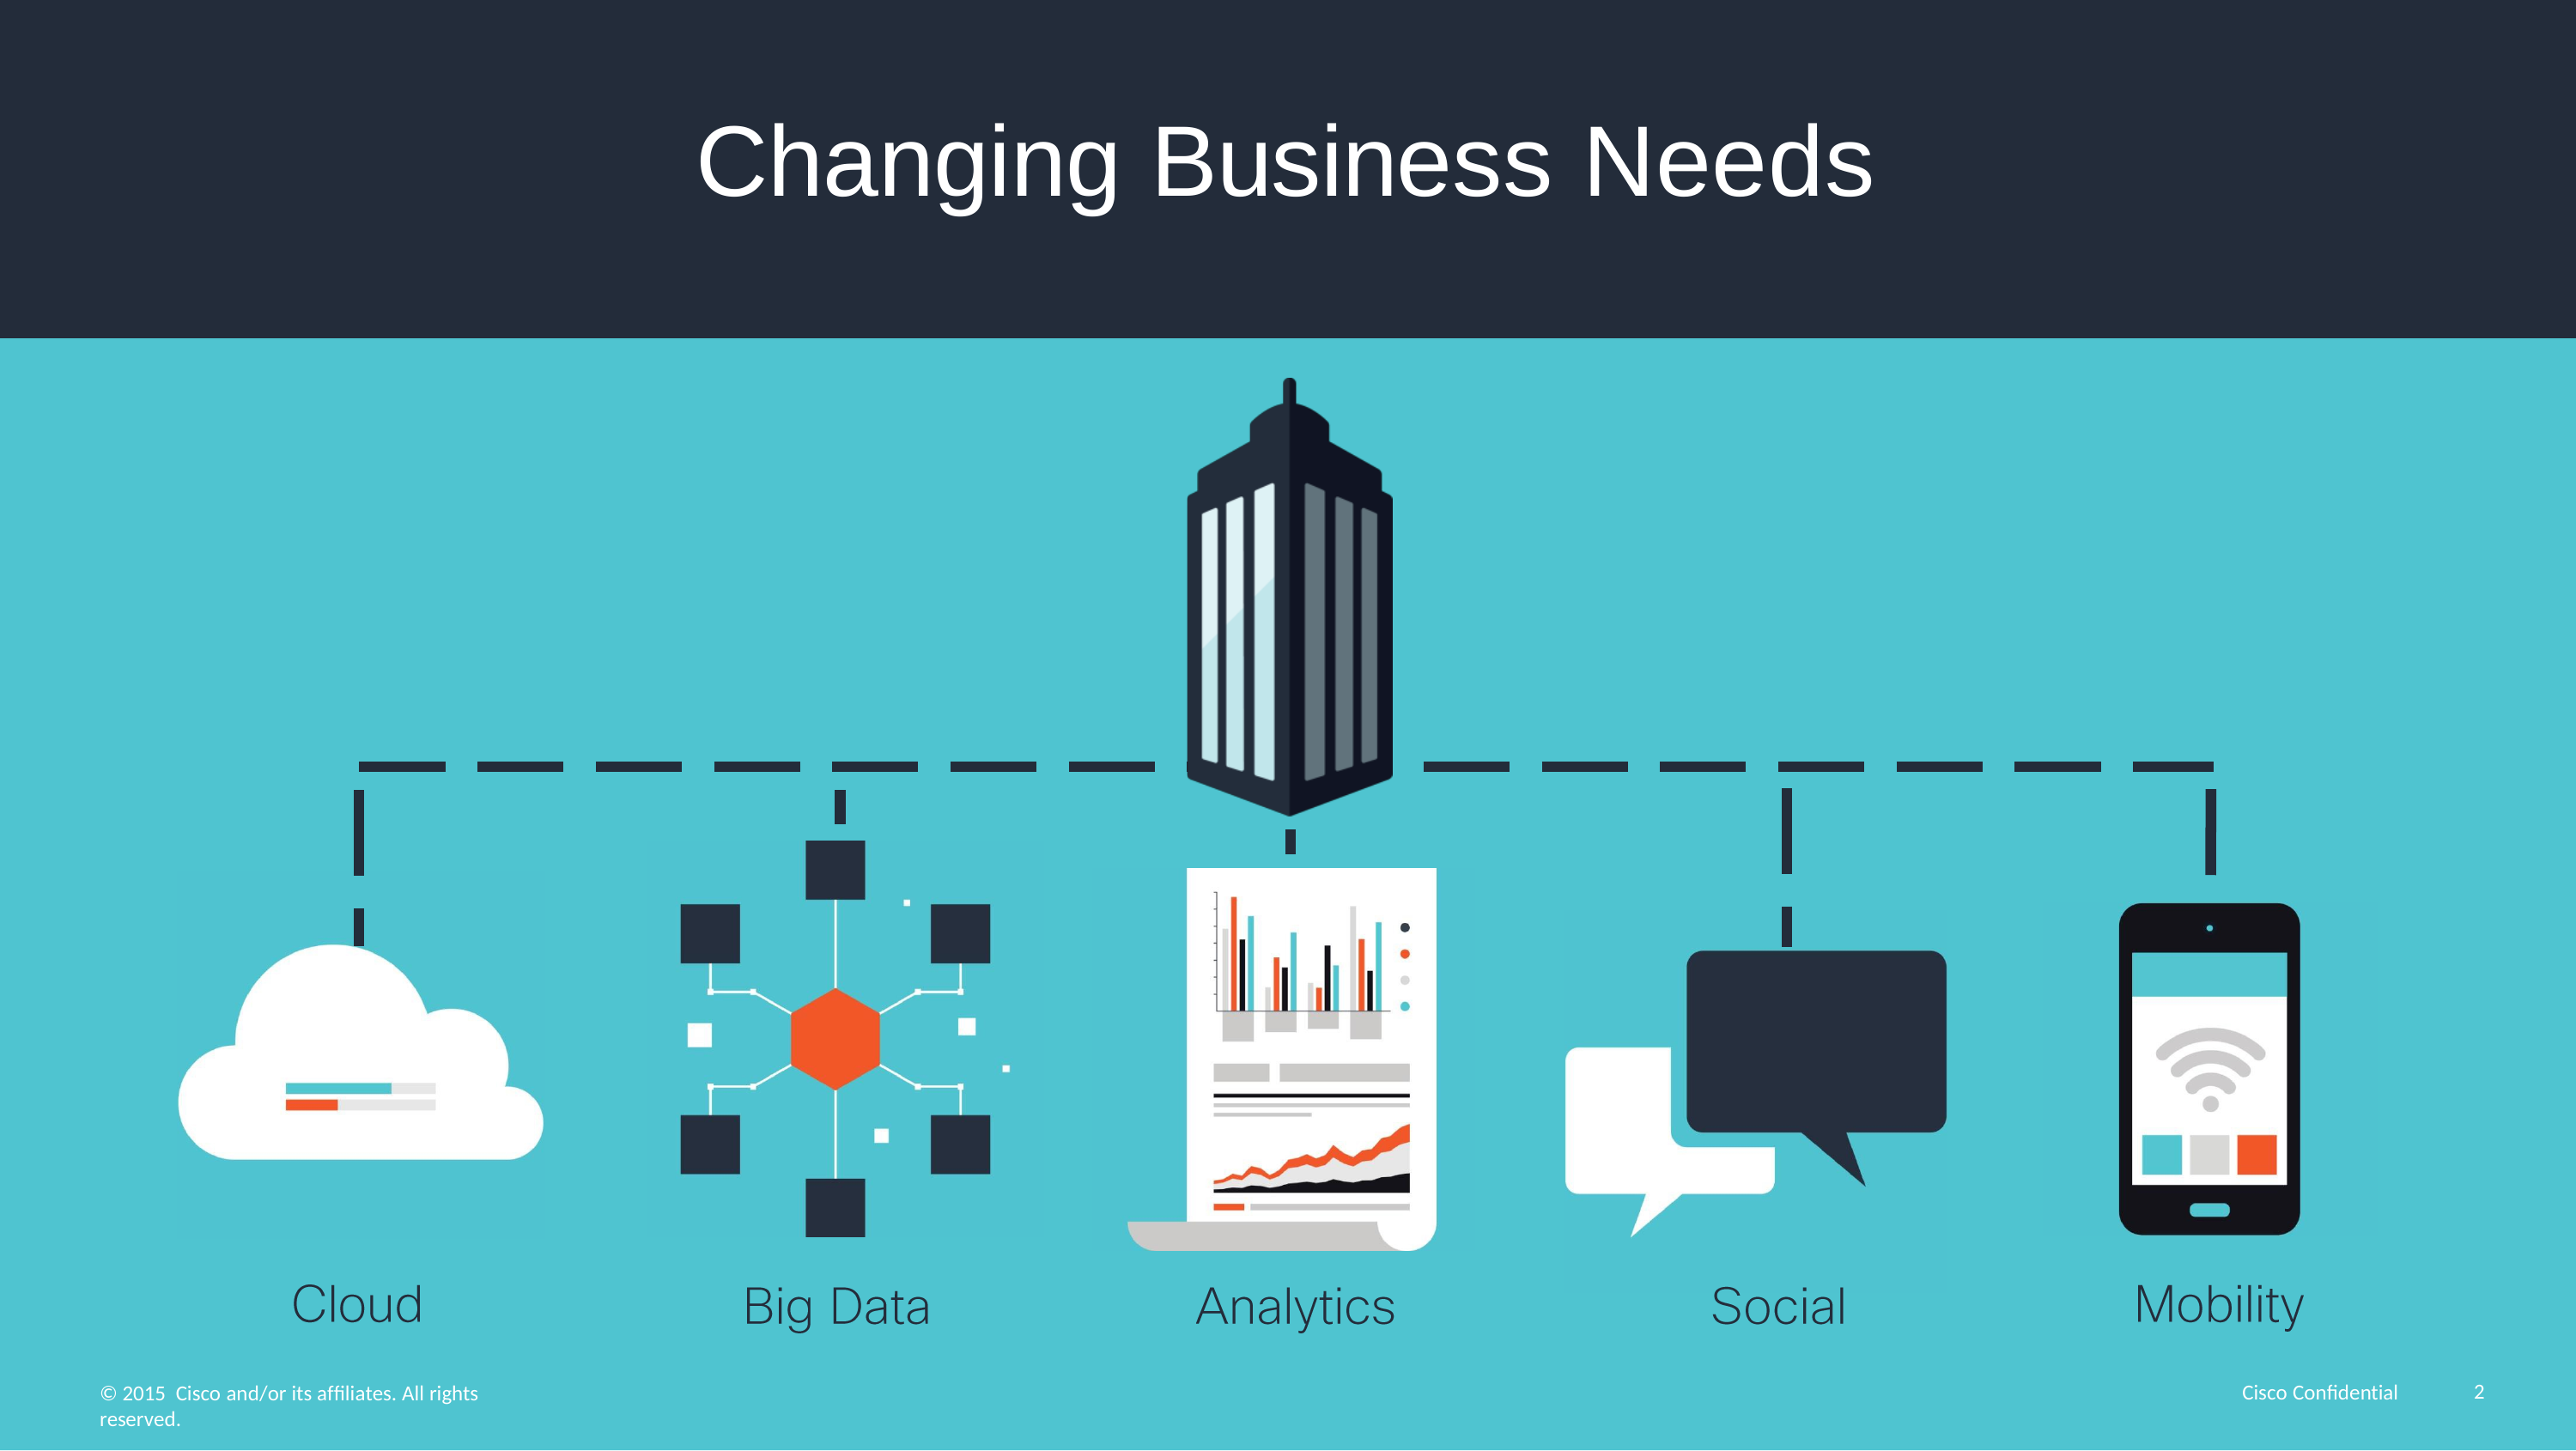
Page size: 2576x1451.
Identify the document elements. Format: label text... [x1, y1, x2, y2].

text_box [2134, 1271, 2326, 1340]
text_box [1092, 868, 1475, 1251]
text_box [743, 1273, 955, 1342]
footer © 2015 Cisco and/or its affiliates. All rights reserved. [97, 1379, 565, 1408]
text_box [1564, 910, 1947, 1293]
text_box [291, 1271, 450, 1340]
text_box [0, 0, 2576, 339]
text_box [647, 841, 1044, 1237]
text_box [2043, 902, 2378, 1236]
slide_number Cisco Confidential [2240, 1378, 2401, 1407]
text_box [1710, 1273, 1869, 1342]
slide_number 2 [2470, 1377, 2488, 1406]
text_box Changing Business Needs [694, 96, 1882, 225]
text_box [1187, 378, 1393, 817]
text_box [177, 871, 545, 1239]
text_box [1195, 1273, 1419, 1342]
